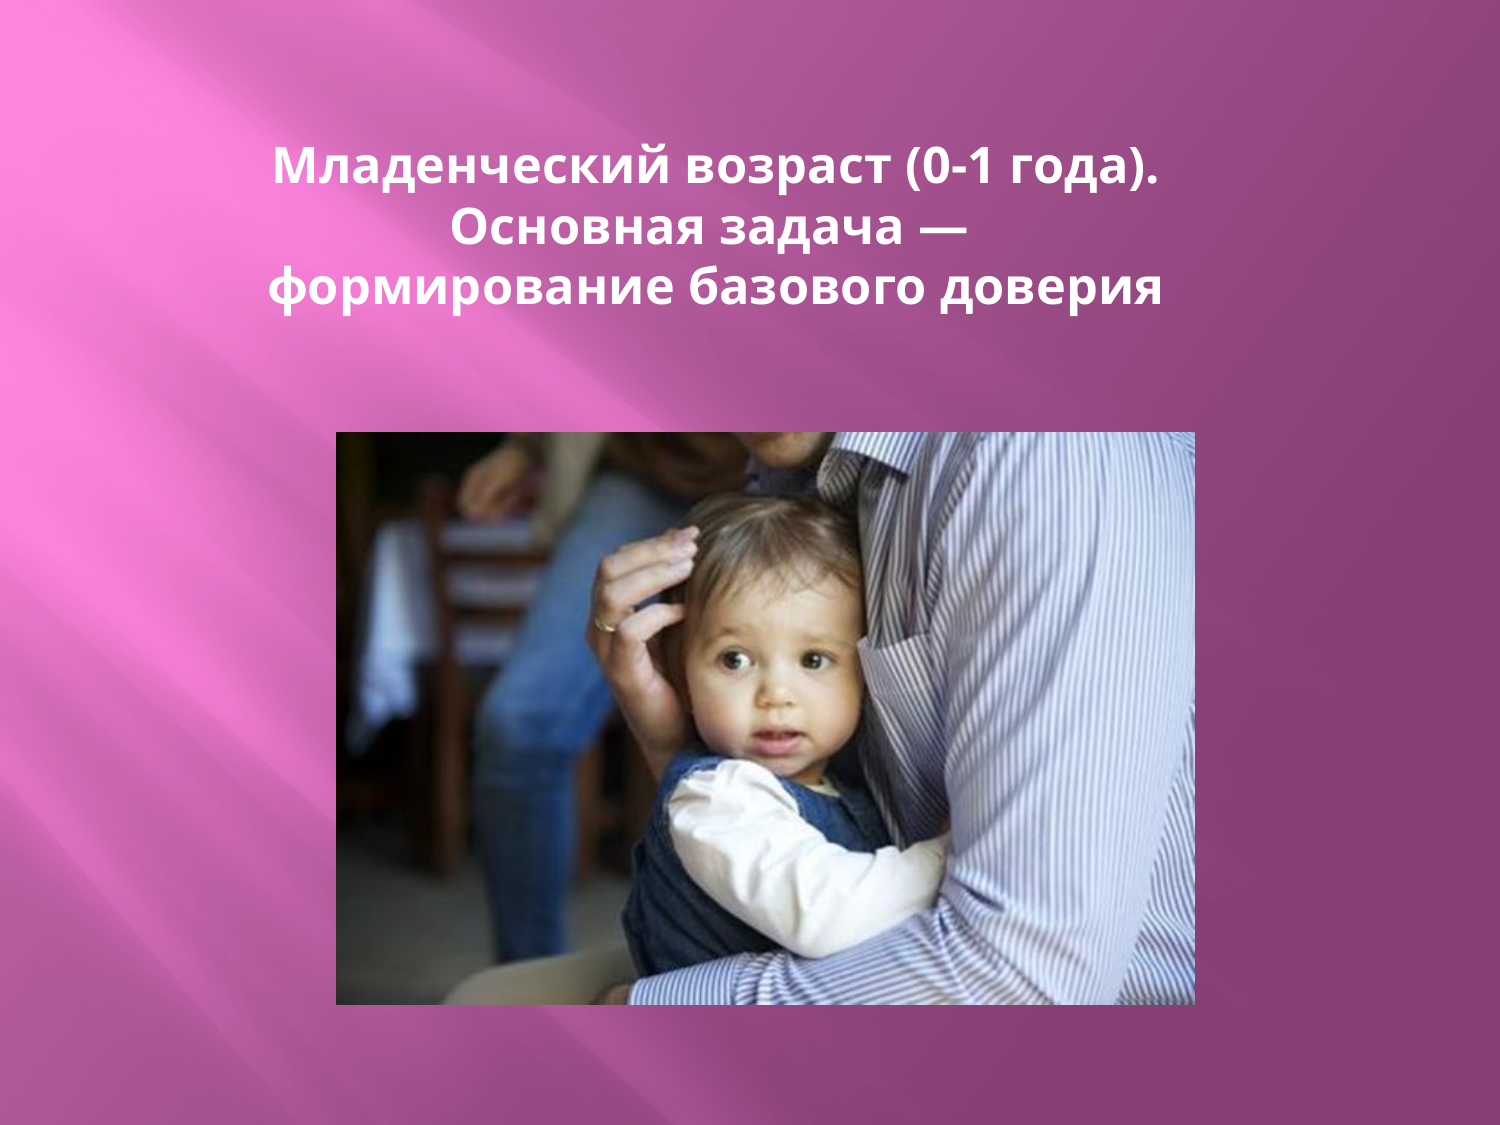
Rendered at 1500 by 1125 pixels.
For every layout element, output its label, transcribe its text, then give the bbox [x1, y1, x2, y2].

title Младенческий возраст (0-1 года). Основная задача — формирование базового доверия [41, 125, 1392, 383]
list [336, 432, 1196, 1005]
